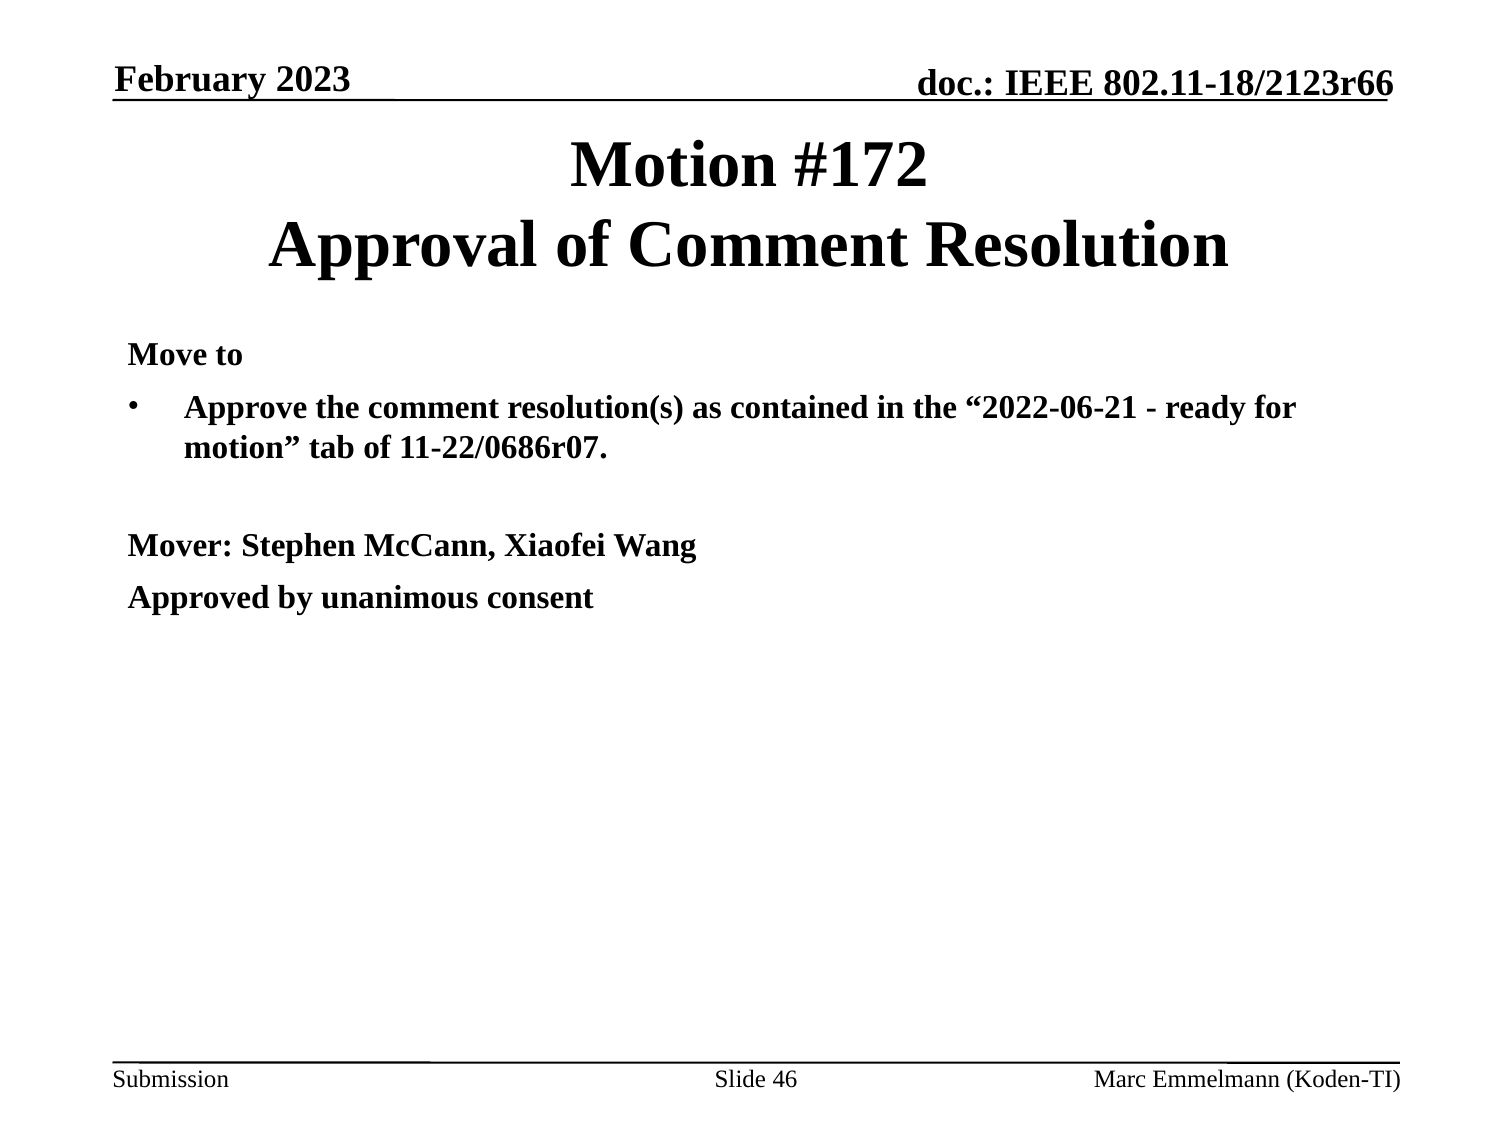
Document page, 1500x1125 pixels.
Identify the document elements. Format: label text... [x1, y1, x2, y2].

title Motion #172 Approval of Comment Resolution [112, 112, 1388, 288]
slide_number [114, 54, 423, 100]
footer Marc Emmelmann (Koden-TI) [878, 1061, 1402, 1093]
slide_number Slide 46 [712, 1061, 800, 1123]
list Move to Approve the comment resolution(s) as contained in the “2022-06-21 - ready for motion” tab of 11-22/0686r07. Mover: Stephen McCann, Xiaofei Wang Approved by unanimous consent [112, 324, 1388, 1000]
